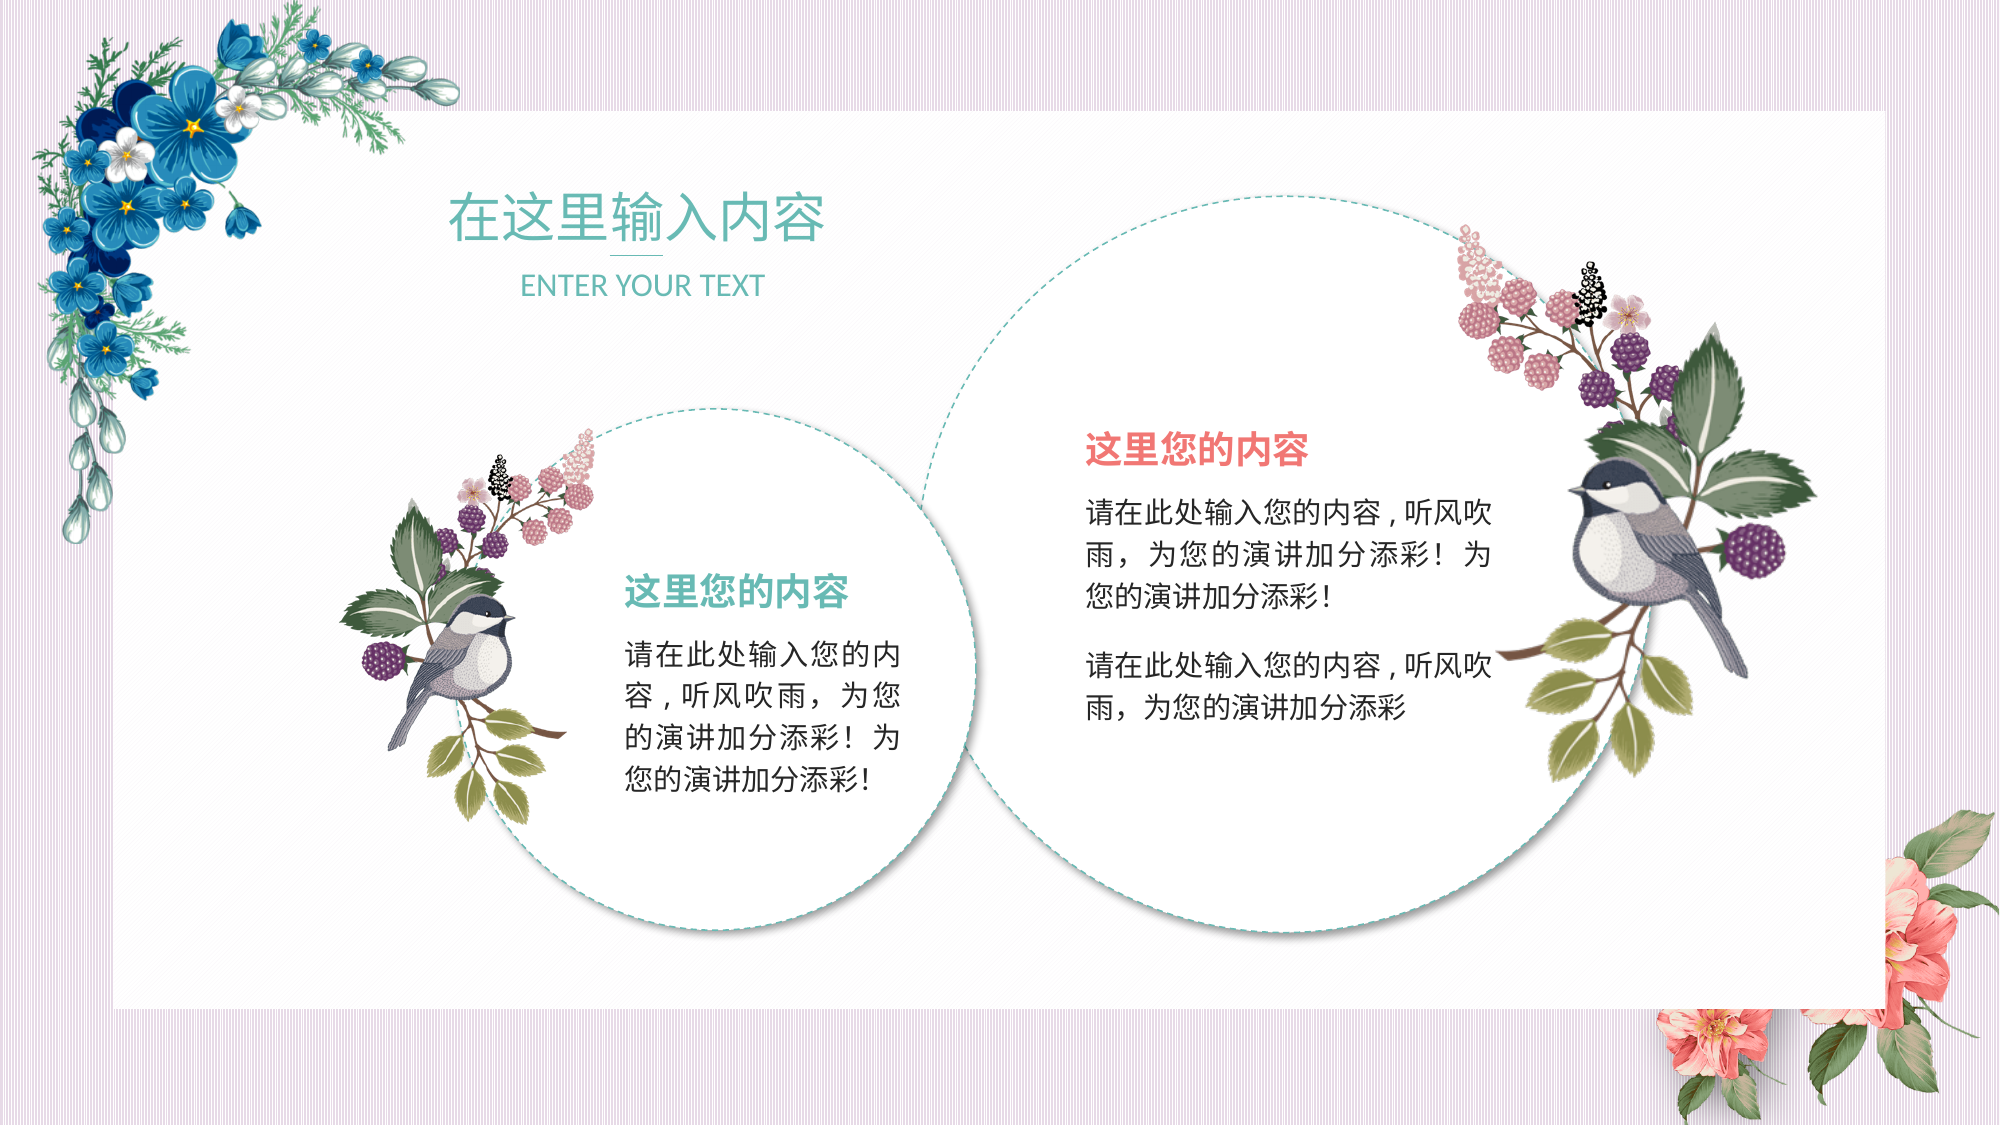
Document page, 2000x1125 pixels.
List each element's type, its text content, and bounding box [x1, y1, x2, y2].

picture [32, 0, 460, 544]
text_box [916, 196, 1835, 933]
text_box ENTER YOUR TEXT [505, 255, 781, 310]
picture [1656, 809, 2000, 1125]
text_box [326, 408, 977, 931]
text_box 在这里输入内容 [432, 176, 858, 256]
